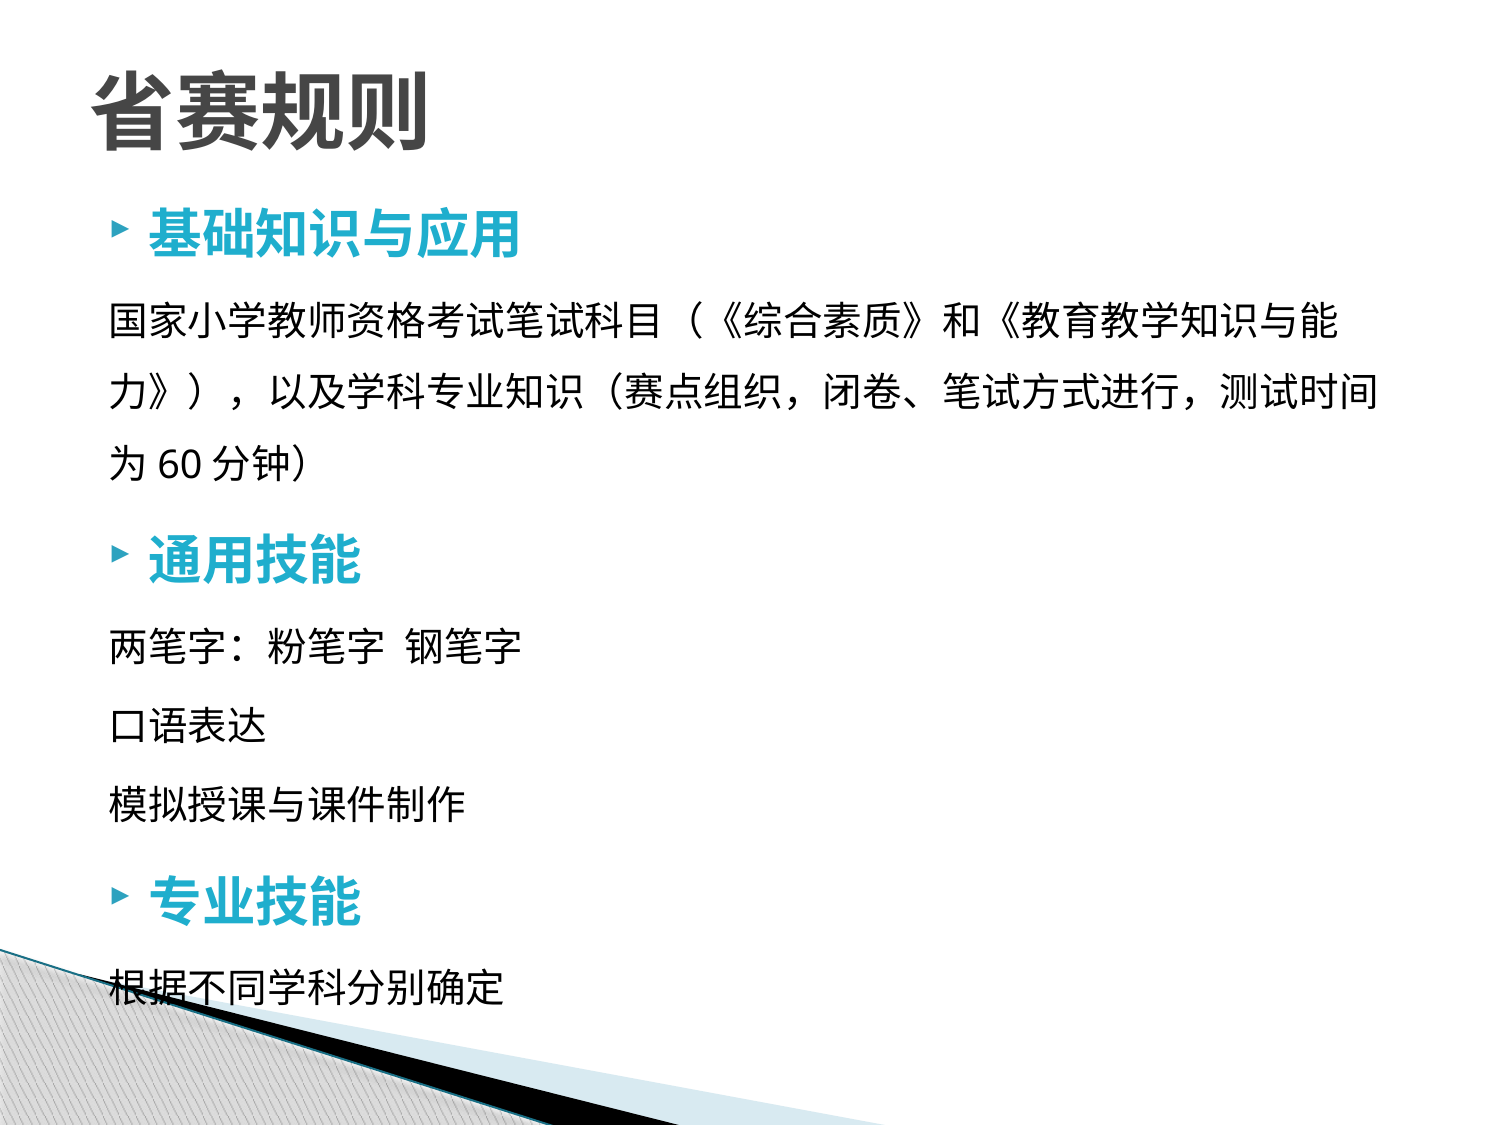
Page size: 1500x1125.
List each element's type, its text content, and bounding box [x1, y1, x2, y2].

list 基础知识与应用 国家小学教师资格考试笔试科目（《综合素质》和《教育教学知识与能力》），以及学科专业知识（赛点组织，闭卷、笔试方式进行，测试时间为60分钟） 通用技能 两笔字：粉笔字 钢笔字 口语表达 模拟授课与课件制作 专业技能 根据不同学科分别确定 [76, 160, 1427, 1024]
title 省赛规则 [75, 45, 1425, 173]
